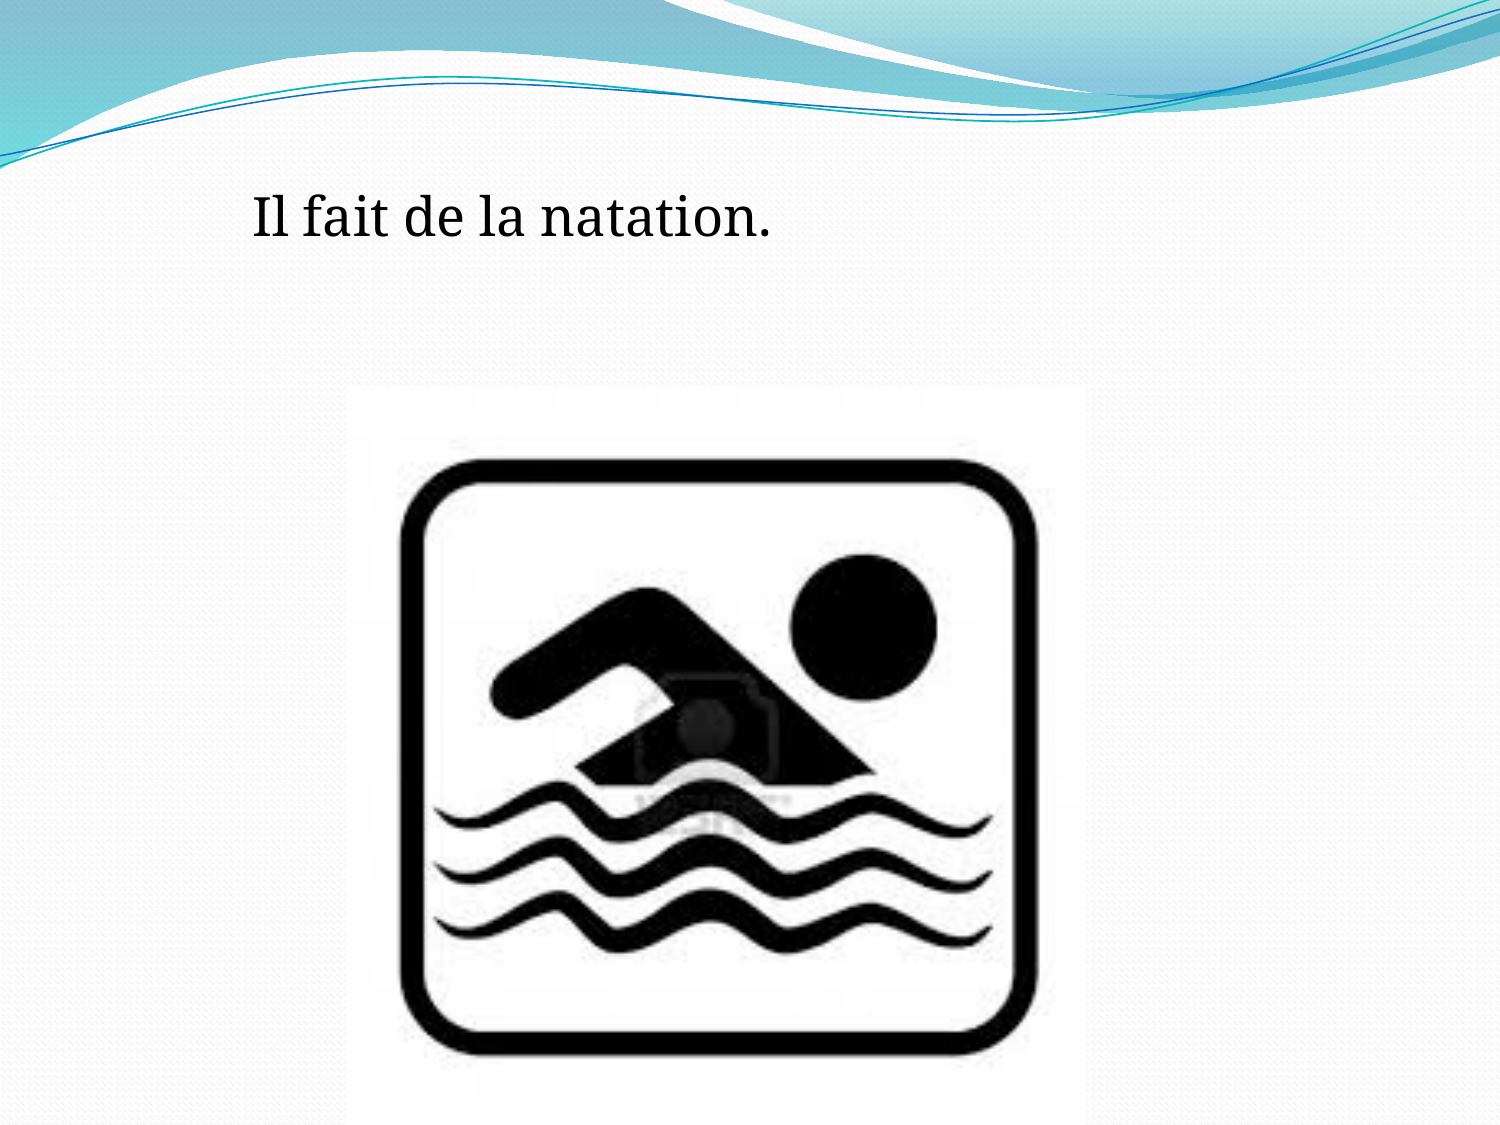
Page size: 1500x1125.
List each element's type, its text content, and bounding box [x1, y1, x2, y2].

picture [346, 385, 1086, 1125]
list Il fait de la natation. [87, 174, 1438, 288]
